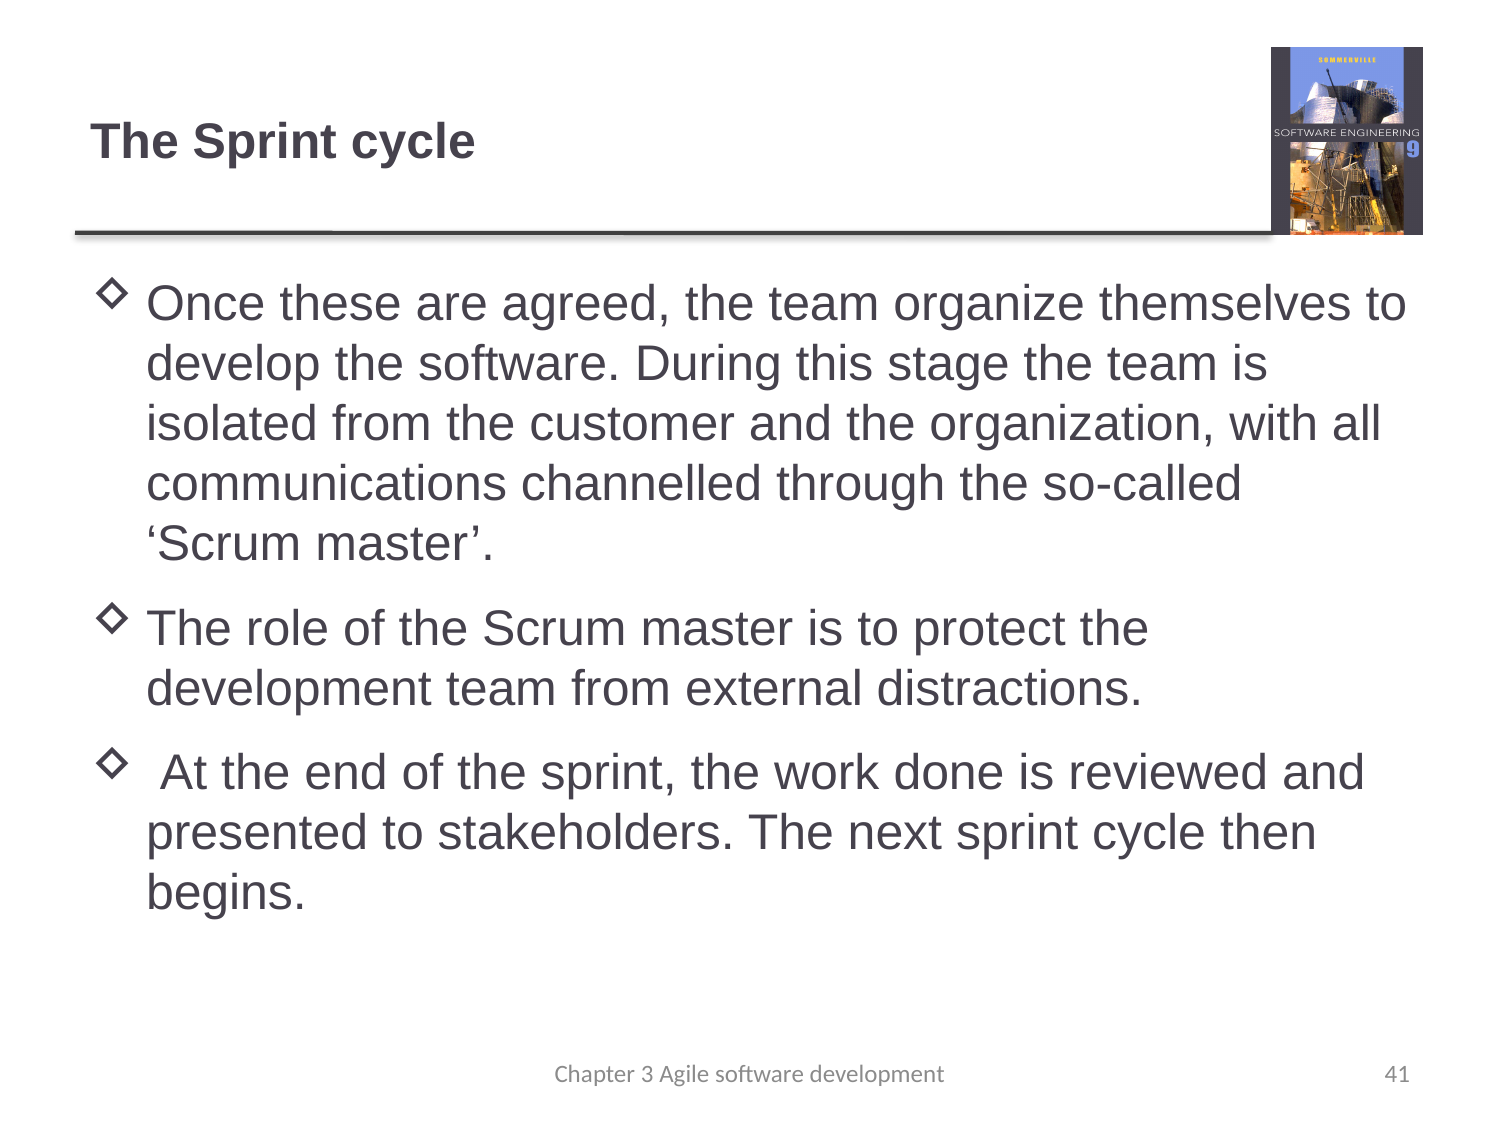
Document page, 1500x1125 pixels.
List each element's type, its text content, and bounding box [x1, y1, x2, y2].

slide_number 41 [1074, 1042, 1425, 1103]
picture [1272, 47, 1423, 235]
title The Sprint cycle [74, 44, 1272, 233]
footer Chapter 3 Agile software development [512, 1042, 988, 1103]
list Once these are agreed, the team organize themselves to develop the software. During this stage the team is isolated from the customer and the organization, with all communications channelled through the so-called ‘Scrum master’. The role of the Scrum master is to protect the development team from external distractions. At the end of the sprint, the work done is reviewed and presented to stakeholders. The next sprint cycle then begins. [75, 262, 1425, 1005]
